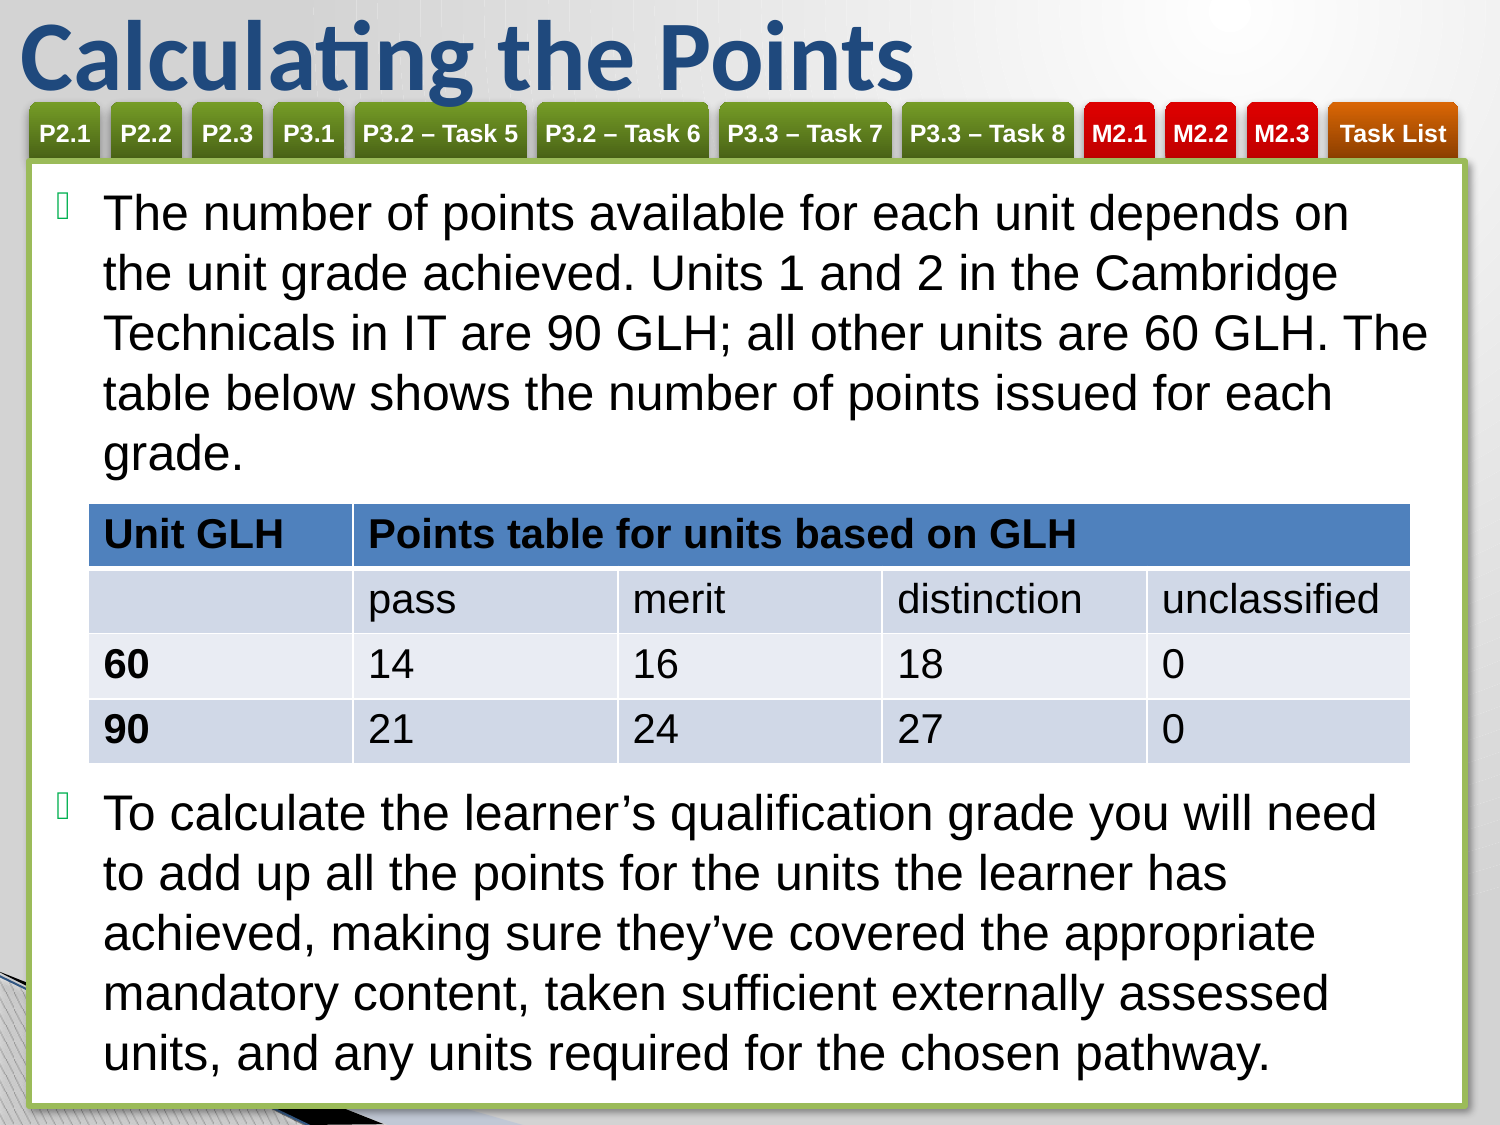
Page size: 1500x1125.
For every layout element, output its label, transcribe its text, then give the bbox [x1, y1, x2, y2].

table_cell distinction [883, 571, 1146, 633]
table_cell 0 [1148, 700, 1410, 763]
table_cell merit [619, 571, 881, 633]
title Calculating the Points [5, 0, 1270, 102]
table_cell pass [354, 571, 617, 633]
table_header Points table for units based on GLH [354, 504, 1410, 566]
text_box e [551, 0, 603, 5]
table_cell 60 [89, 634, 352, 698]
table_cell 90 [89, 700, 352, 763]
text_box The number of points available for each unit depends on the unit grade achieved. Units 1 and 2 in the Cambridge Technicals in IT are 90 GLH; all other units are 60 GLH. The table below shows the number of points issued for each grade. To calculate the learner’s qualification grade you will need to add up all the points for the units the learner has achieved, making sure they’ve covered the appropriate mandatory content, taken sufficient externally assessed units, and any units required for the chosen pathway. [41, 172, 1447, 1088]
table_cell 14 [354, 634, 617, 698]
table_cell unclassified [1148, 571, 1410, 633]
table_header Unit GLH [89, 504, 352, 566]
table_cell 16 [619, 634, 881, 698]
table_cell 0 [1148, 634, 1410, 698]
table_cell [89, 571, 352, 633]
table_cell 24 [619, 700, 881, 763]
picture [281, 1114, 303, 1125]
table_cell 27 [883, 700, 1146, 763]
table_cell 21 [354, 700, 617, 763]
table_cell 18 [883, 634, 1146, 698]
